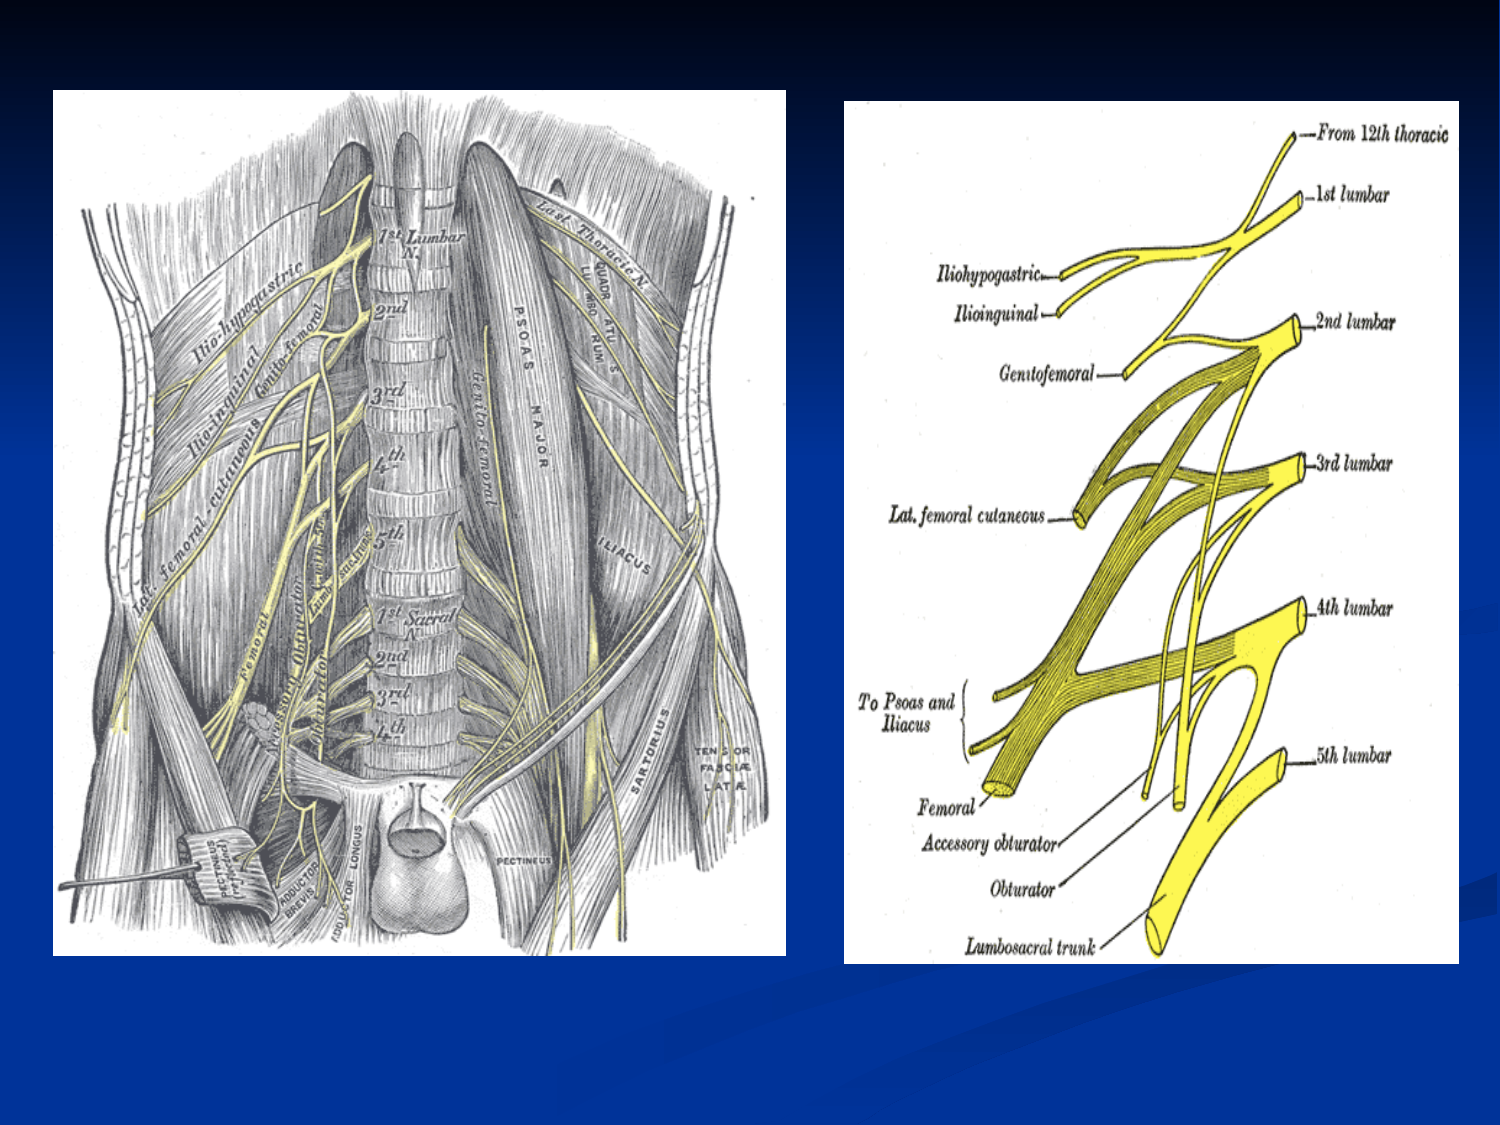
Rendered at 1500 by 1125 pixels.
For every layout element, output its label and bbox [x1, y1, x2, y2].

picture [844, 101, 1460, 965]
picture [52, 89, 787, 956]
